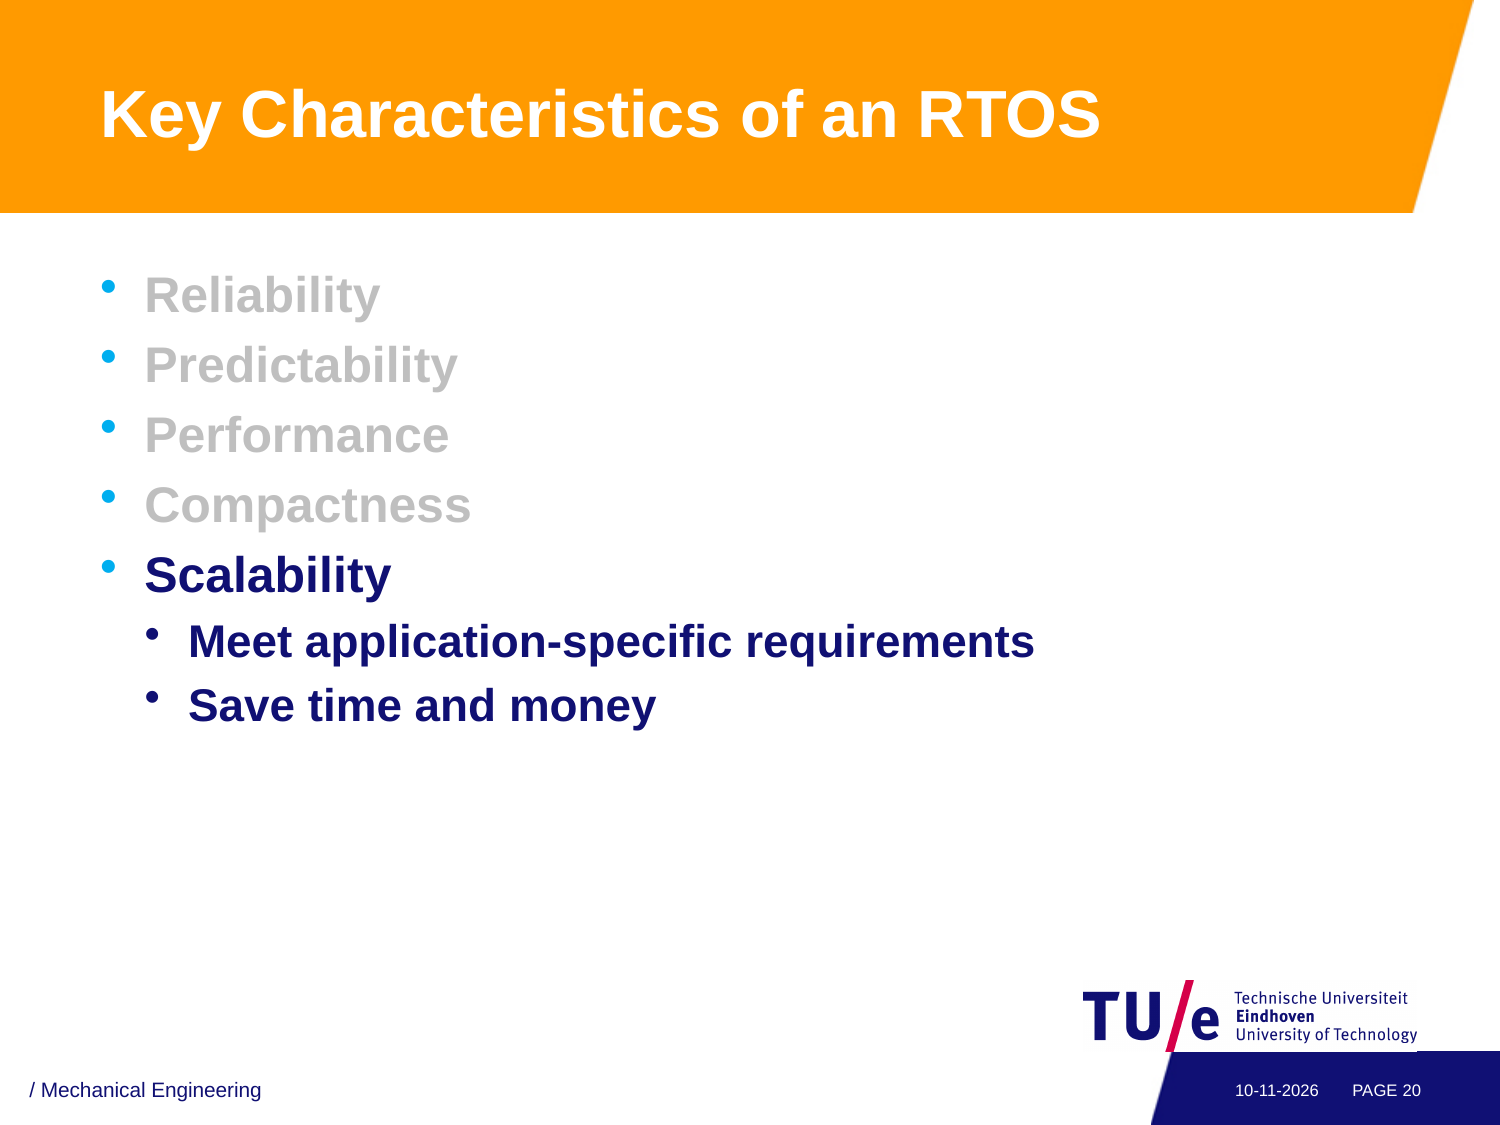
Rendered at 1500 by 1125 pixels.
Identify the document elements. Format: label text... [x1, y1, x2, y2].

title Key Characteristics of an RTOS [100, 35, 1417, 187]
slide_number PAGE 20 [1352, 1074, 1453, 1105]
list Reliability Predictability Performance Compactness Scalability Meet application-specific requirements Save time and money [100, 262, 1412, 942]
picture [1083, 980, 1500, 1125]
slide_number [1234, 1074, 1342, 1105]
picture [0, 0, 1474, 213]
footer / Mechanical Engineering [29, 1074, 620, 1105]
